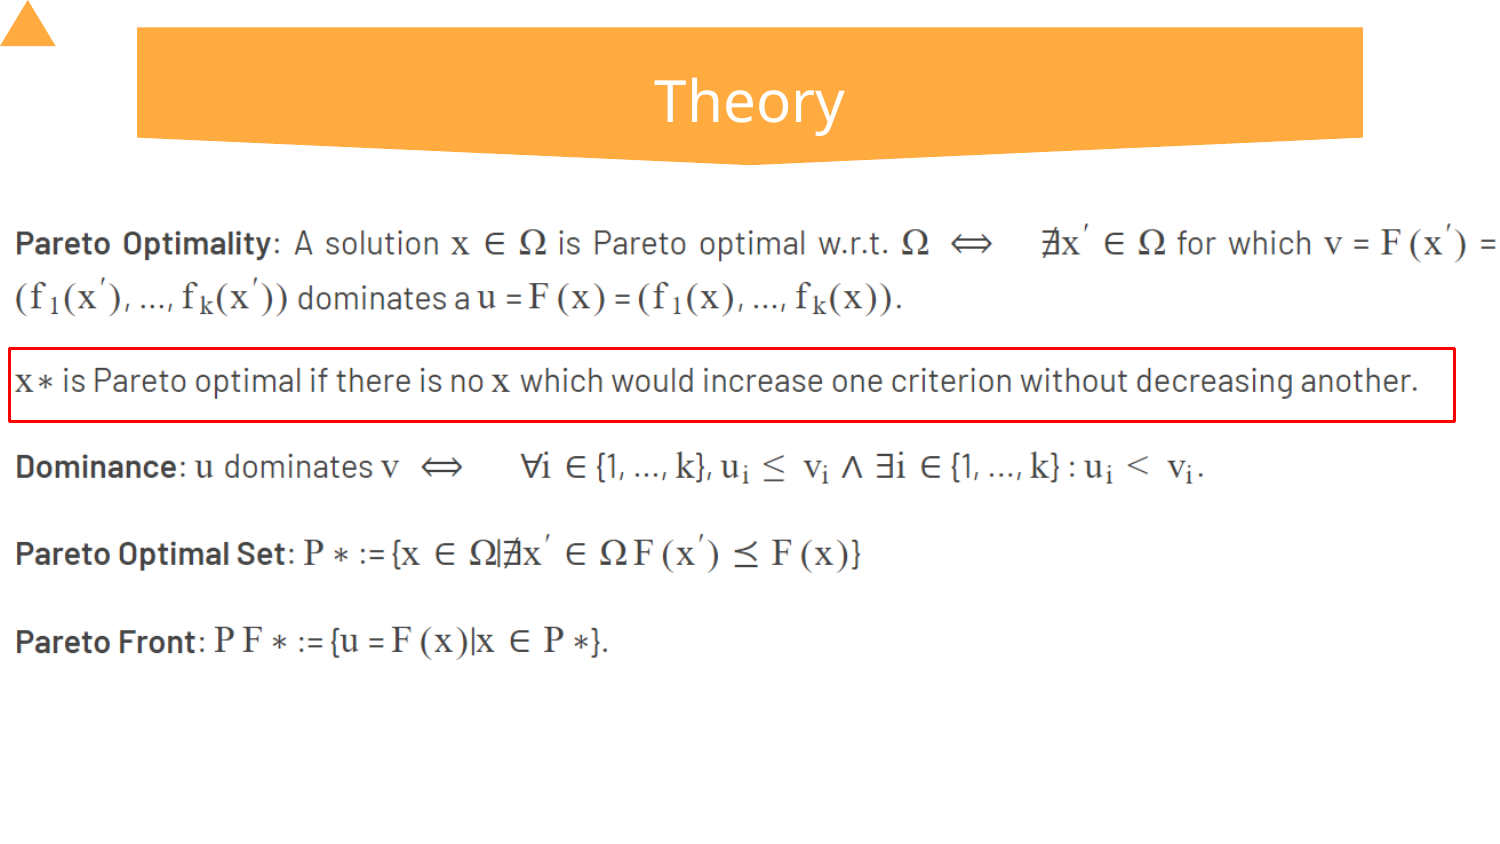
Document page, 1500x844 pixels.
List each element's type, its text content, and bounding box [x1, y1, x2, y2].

text_box [137, 27, 1363, 49]
picture [0, 211, 1500, 700]
title Theory [51, 49, 1449, 144]
text_box [279, 144, 1221, 166]
text_box [0, 0, 56, 47]
